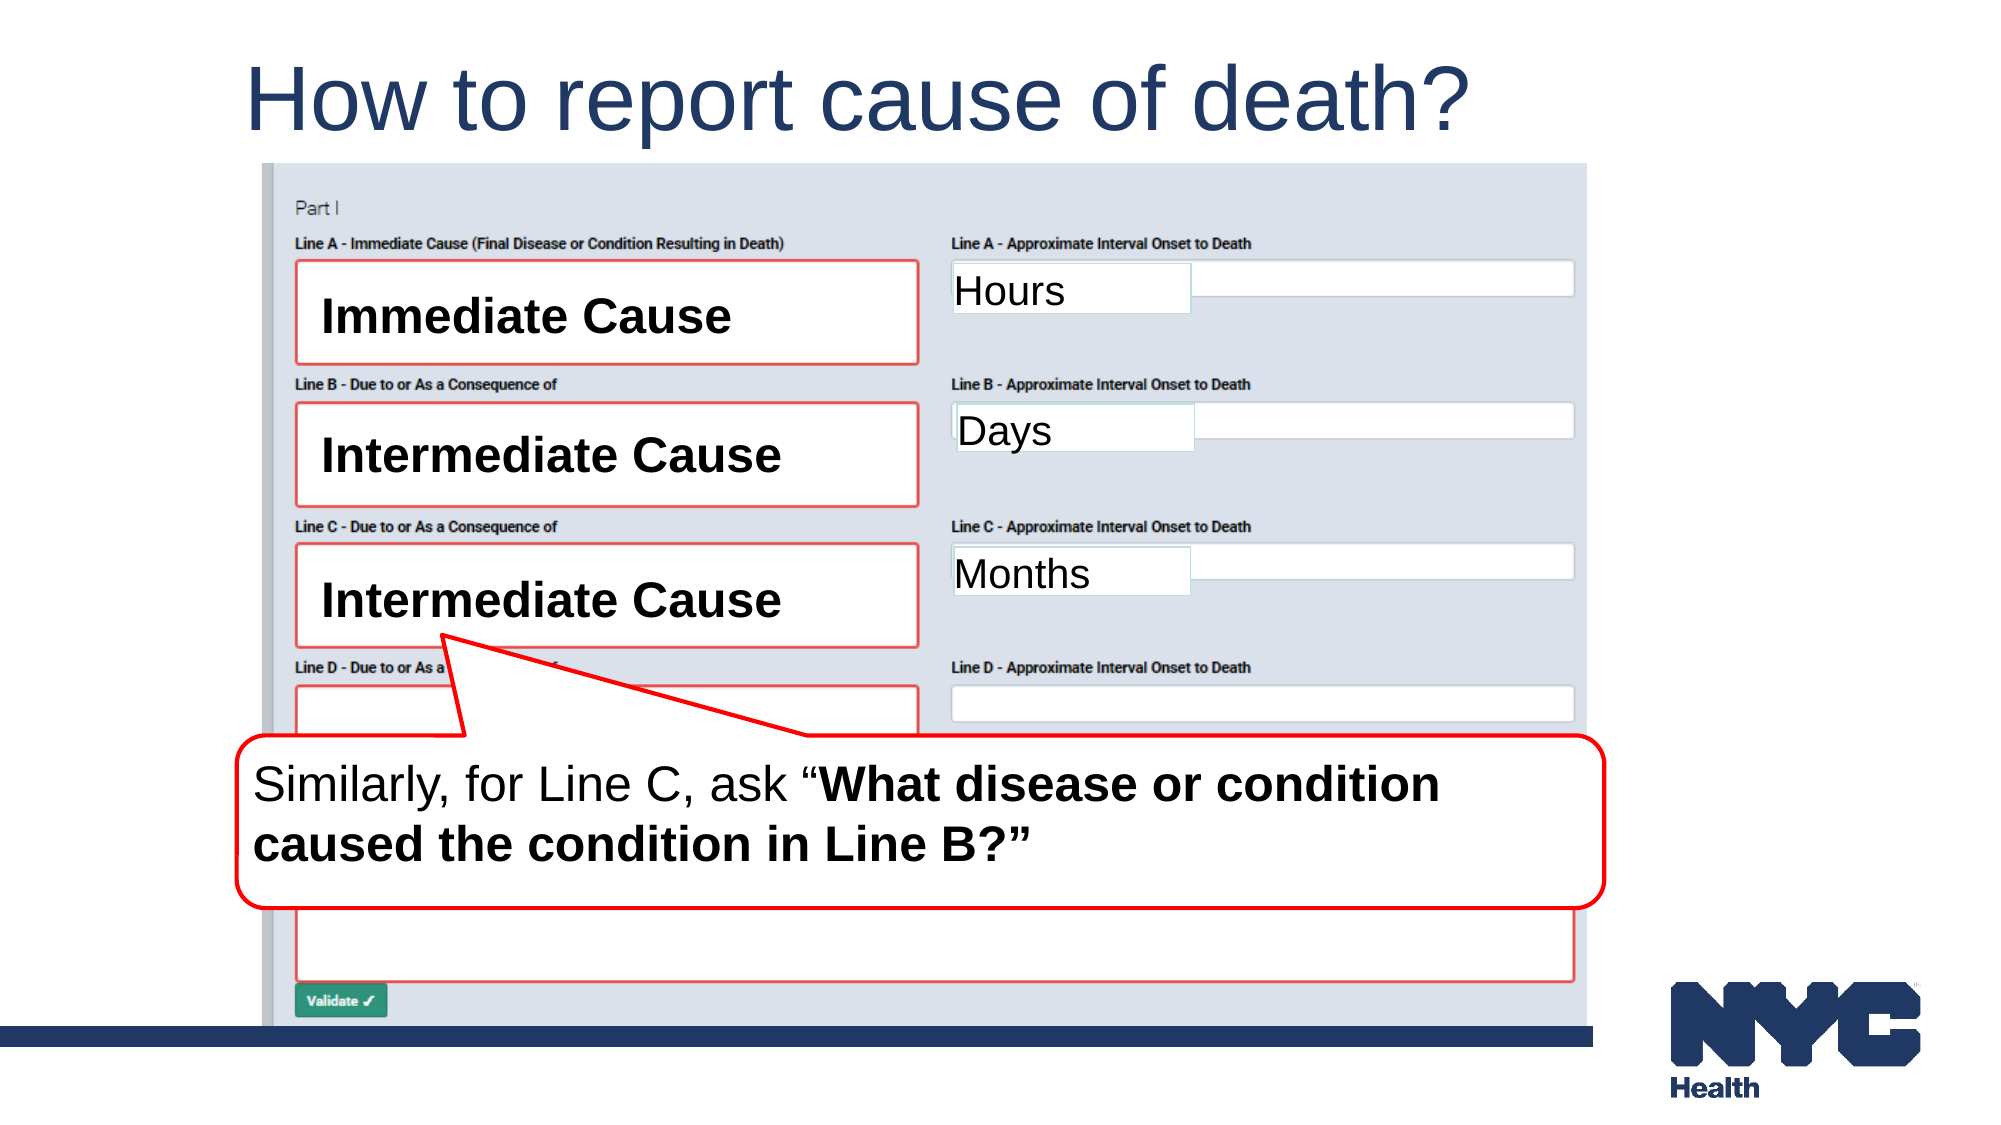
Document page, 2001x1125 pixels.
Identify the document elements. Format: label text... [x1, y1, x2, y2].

picture [261, 162, 1588, 1026]
text_box Similarly, for Line C, ask “What disease or condition caused the condition in Line B?” [1593, 741, 1605, 903]
picture [1671, 982, 1921, 1098]
text_box Similarly, for Line C, ask “What disease or condition caused the condition in Line B?” [236, 737, 256, 907]
text_box How to report cause of death? [236, 0, 2000, 188]
